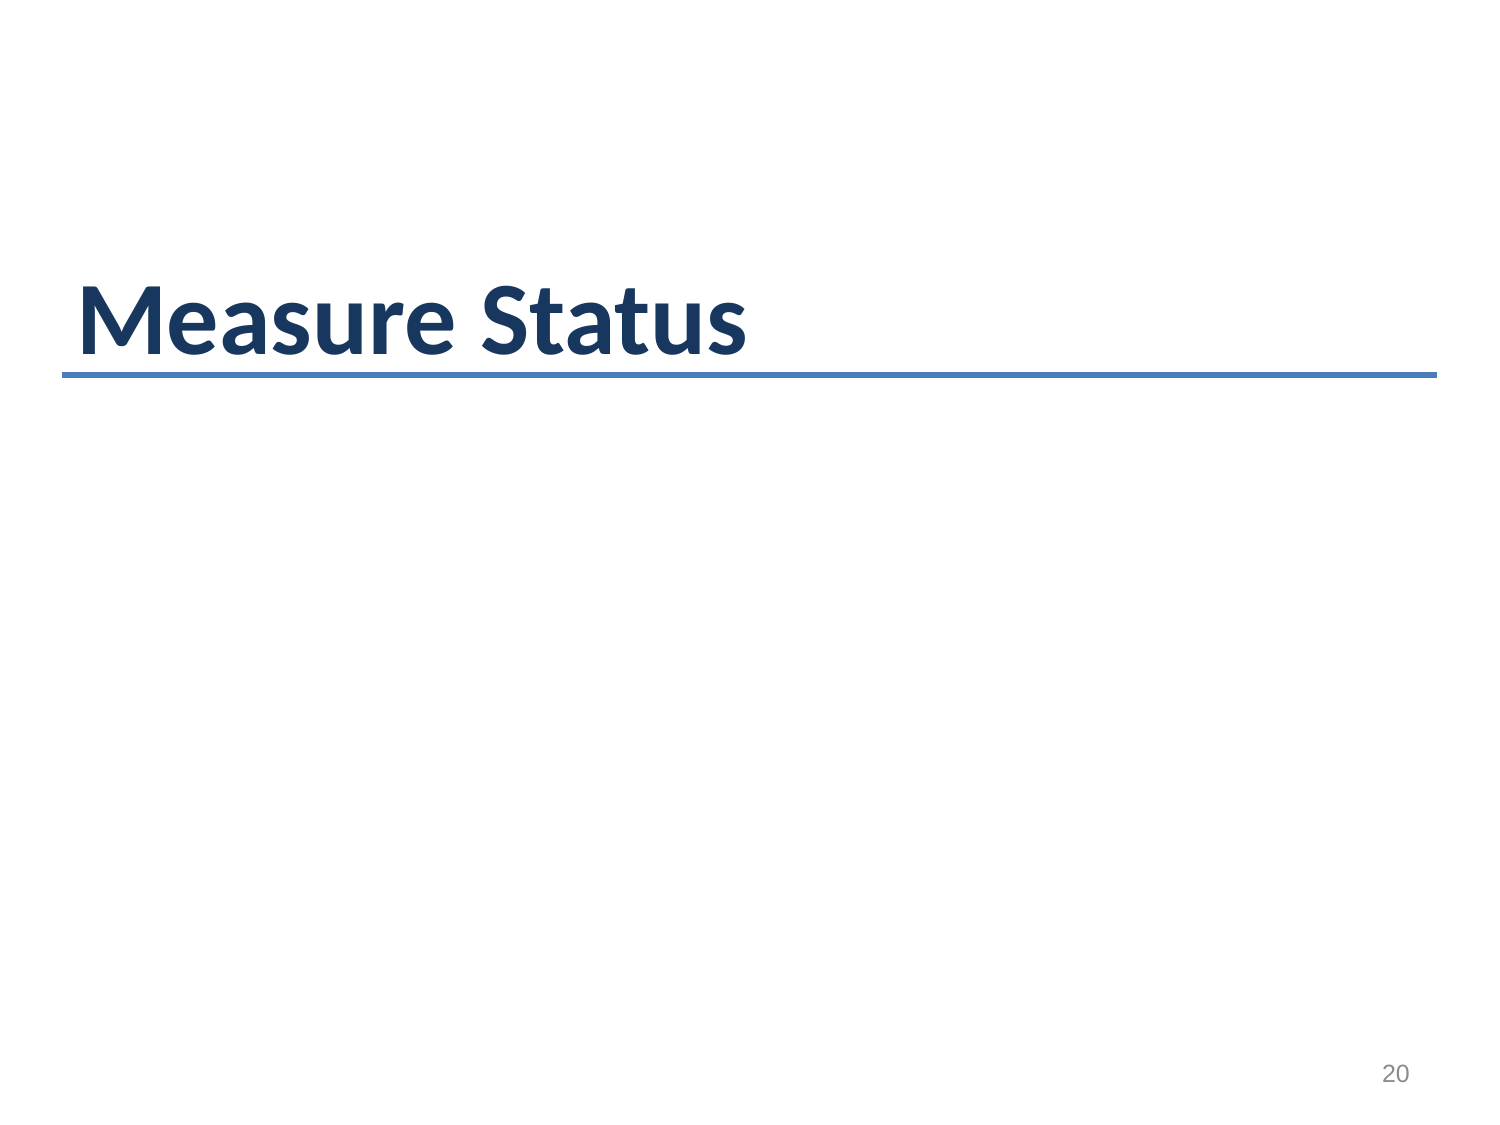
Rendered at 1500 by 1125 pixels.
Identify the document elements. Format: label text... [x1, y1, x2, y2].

title Measure Status [37, 200, 1388, 425]
slide_number 20 [1074, 1042, 1425, 1103]
